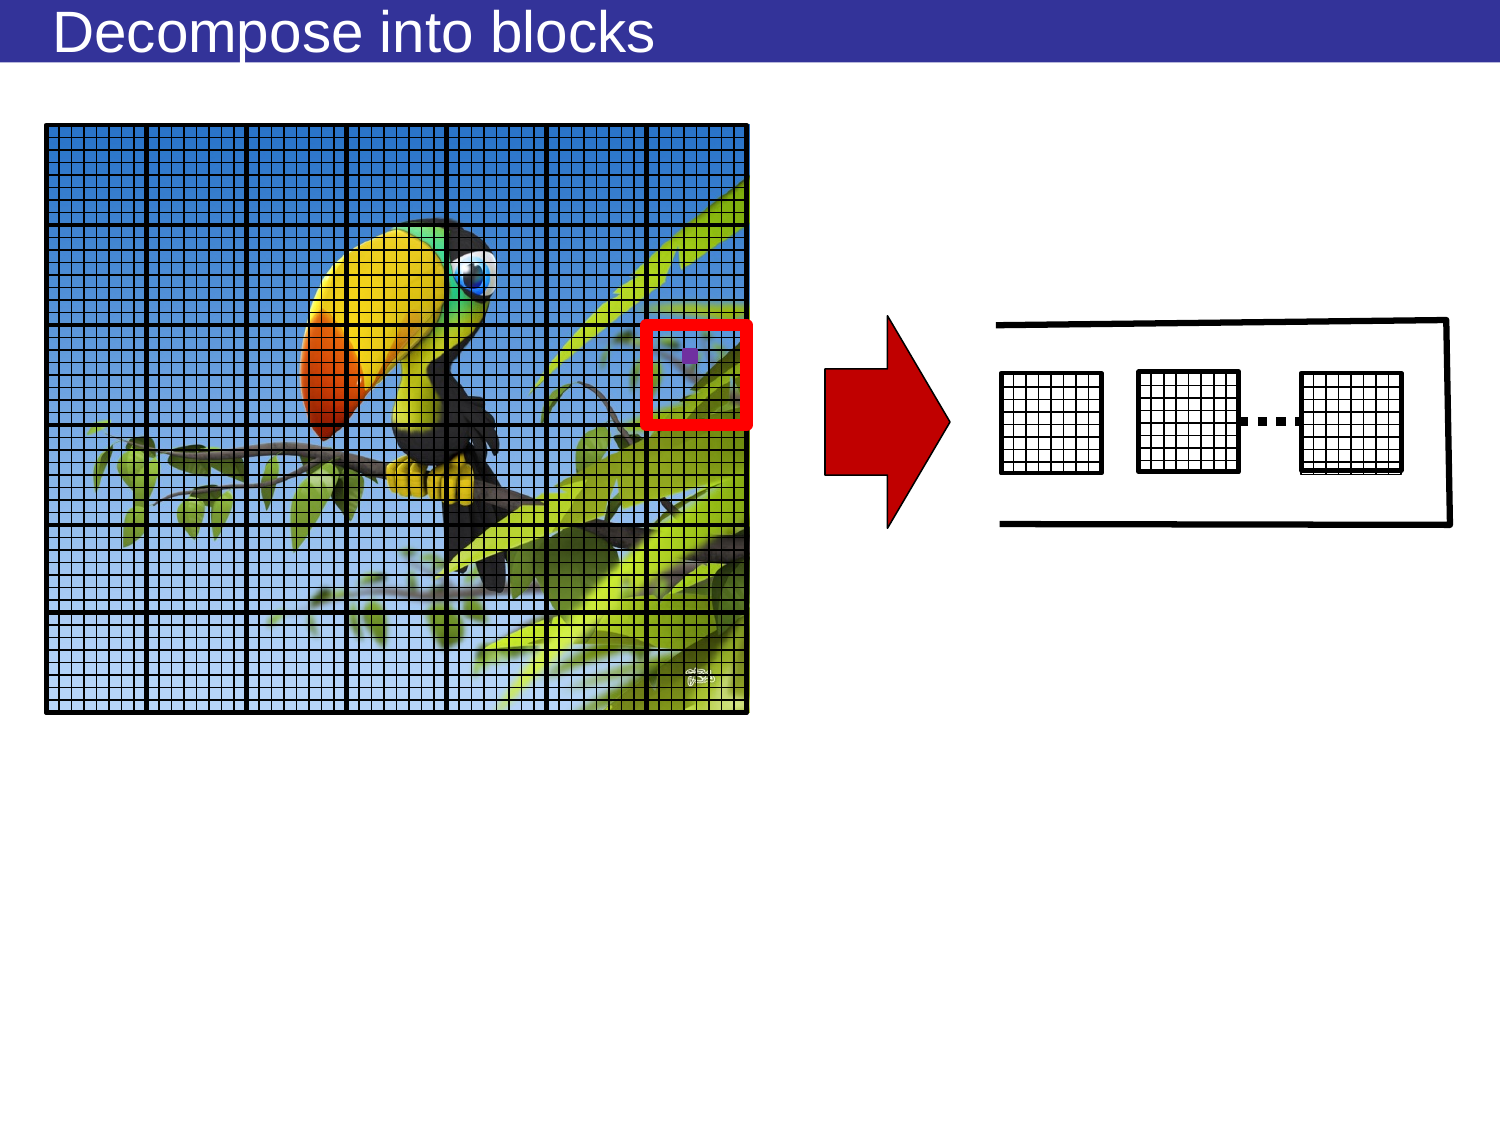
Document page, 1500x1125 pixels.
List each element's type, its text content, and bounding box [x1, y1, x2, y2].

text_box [1001, 374, 1102, 475]
text_box [995, 320, 1450, 525]
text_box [46, 124, 751, 713]
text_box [1301, 374, 1402, 475]
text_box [1138, 372, 1240, 474]
text_box [825, 315, 951, 529]
title Decompose into blocks [37, 7, 1426, 51]
